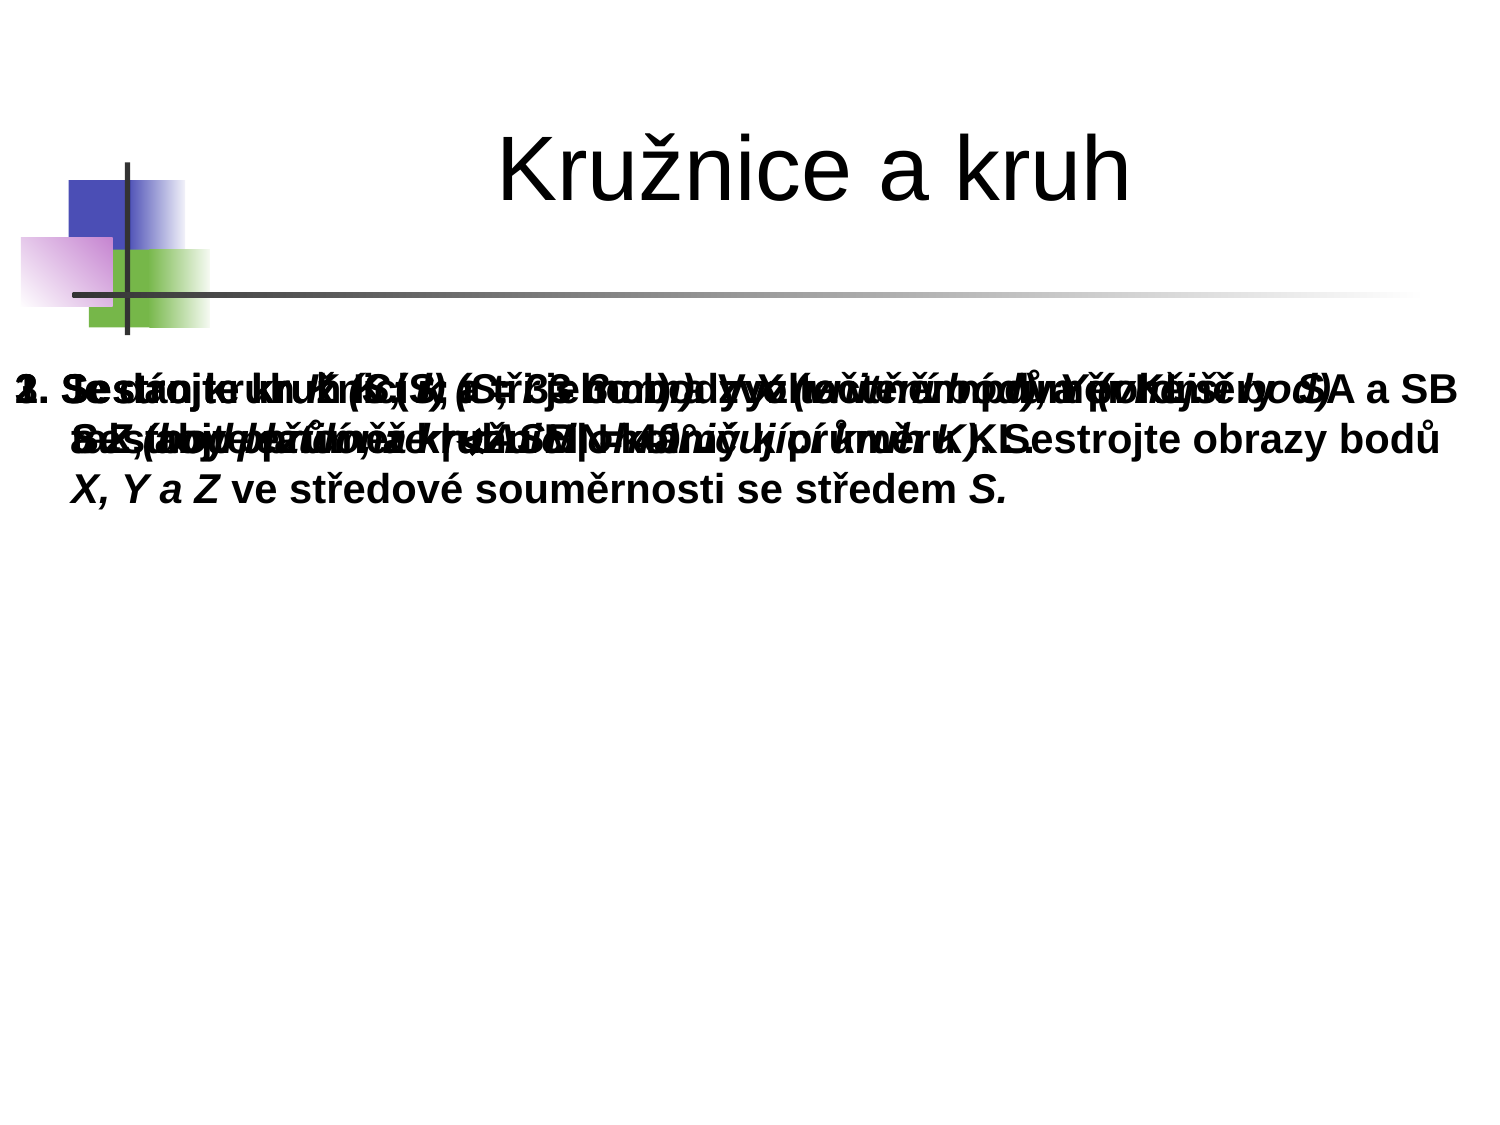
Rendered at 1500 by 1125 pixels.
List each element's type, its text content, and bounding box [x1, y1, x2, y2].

text_box 2. Je dán kruh K (S; r) a tři jeho body X (vnitřní bod), Y (vnější bod) a Z (bod ležící na kružnici ohraničující kruh K). Sestrojte obrazy bodů X, Y a Z ve středové souměrnosti se středem S. [0, 354, 1500, 544]
text_box Kružnice a kruh [206, 101, 1424, 227]
